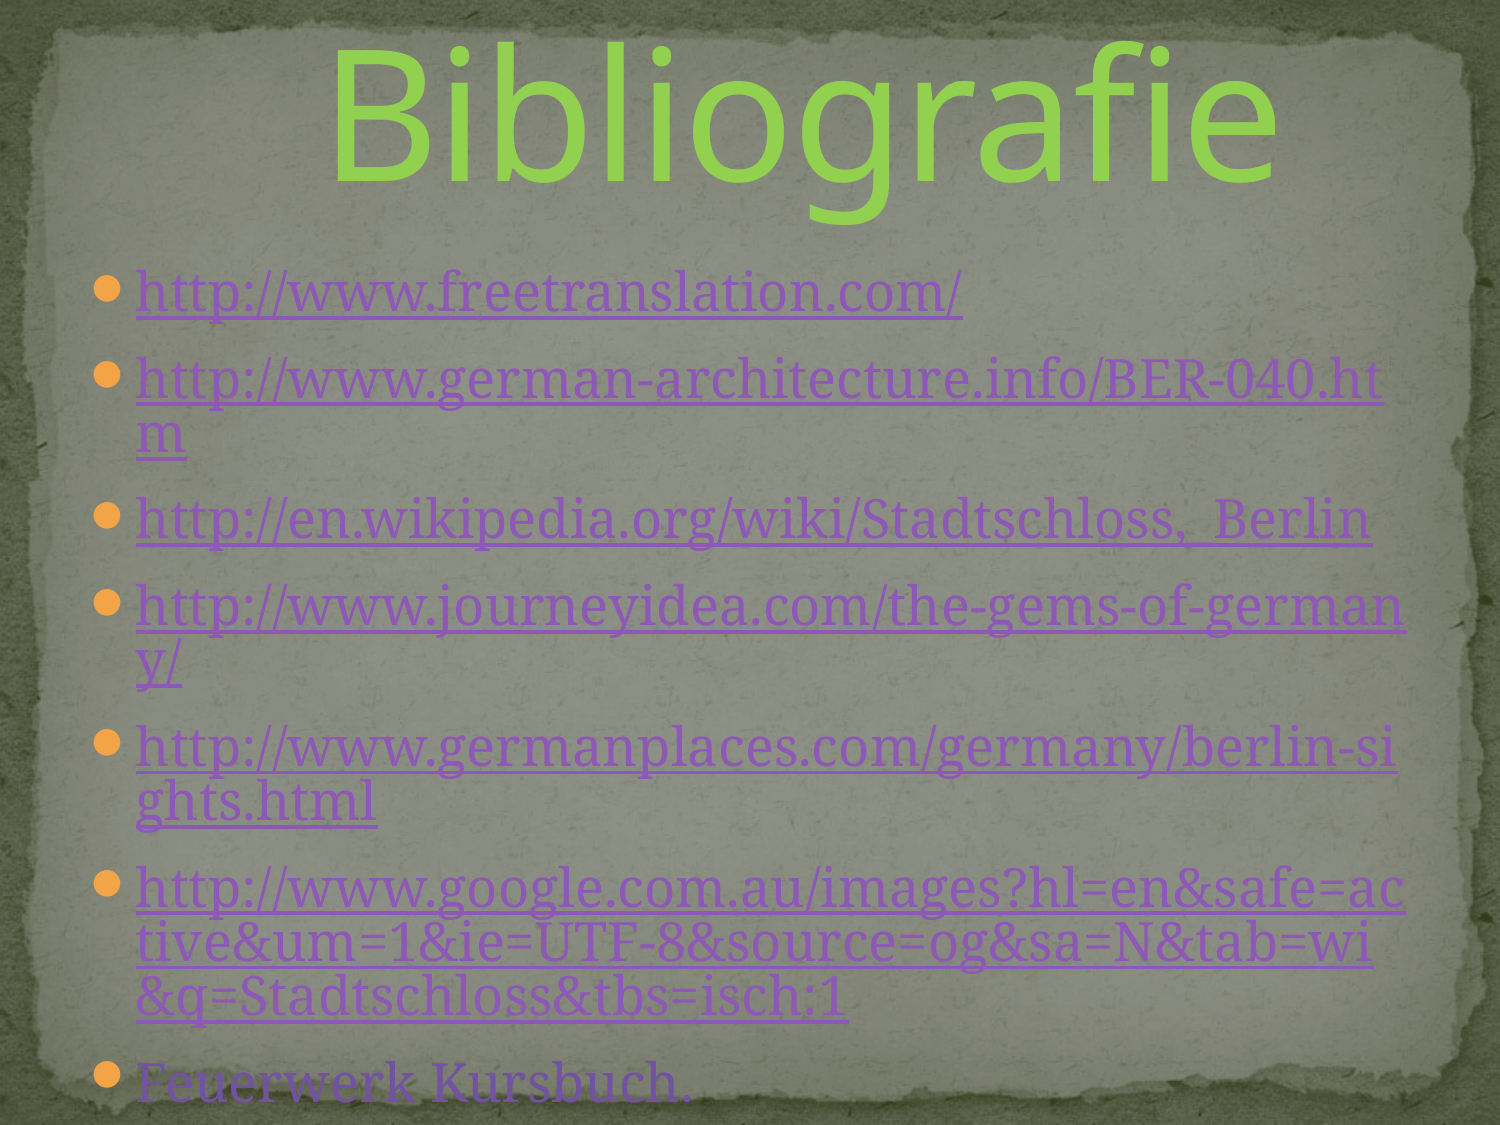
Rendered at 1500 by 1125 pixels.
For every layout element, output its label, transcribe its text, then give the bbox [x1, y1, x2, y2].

list http://www.freetranslation.com/ http://www.german-architecture.info/BER-040.htm http://en.wikipedia.org/wiki/Stadtschloss,_Berlin http://www.journeyidea.com/the-gems-of-germany/ http://www.germanplaces.com/germany/berlin-sights.html http://www.google.com.au/images?hl=en&safe=active&um=1&ie=UTF-8&source=og&sa=N&tab=wi&q=Stadtschloss&tbs=isch:1 Feuerwerk Kursbuch. [75, 249, 1425, 1000]
title Bibliografie [74, 24, 1425, 225]
